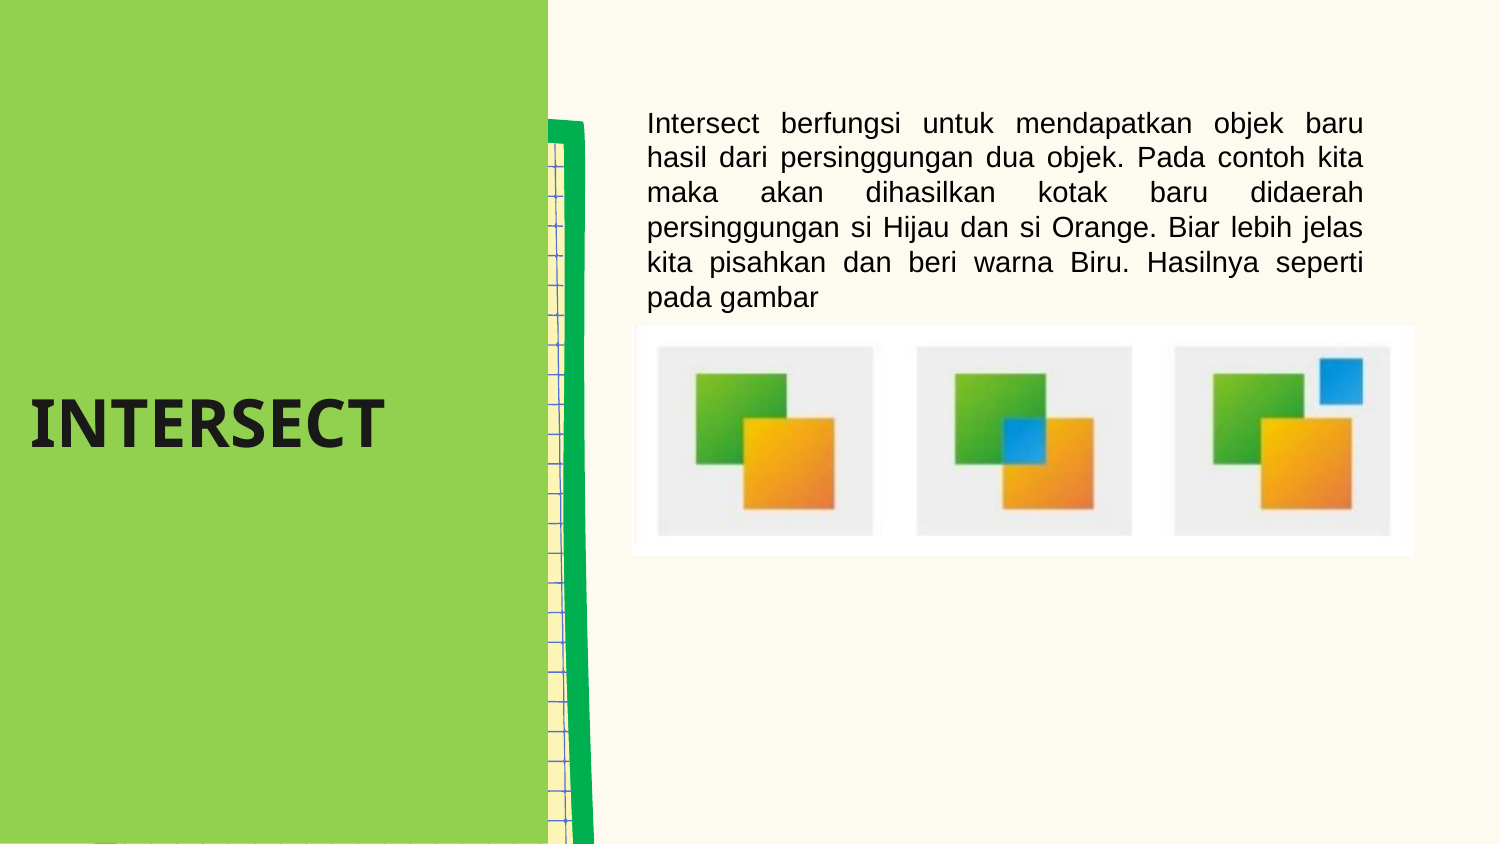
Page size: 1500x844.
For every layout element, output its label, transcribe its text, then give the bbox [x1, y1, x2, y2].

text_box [84, 115, 597, 844]
text_box [0, 0, 548, 844]
text_box Intersect berfungsi untuk mendapatkan objek baru hasil dari persinggungan dua objek. Pada contoh kita maka akan dihasilkan kotak baru didaerah persinggungan si Hijau dan si Orange. Biar lebih jelas kita pisahkan dan beri warna Biru. Hasilnya seperti pada gambar [632, 96, 1380, 321]
text_box INTERSECT [30, 380, 79, 461]
picture [631, 326, 1415, 556]
